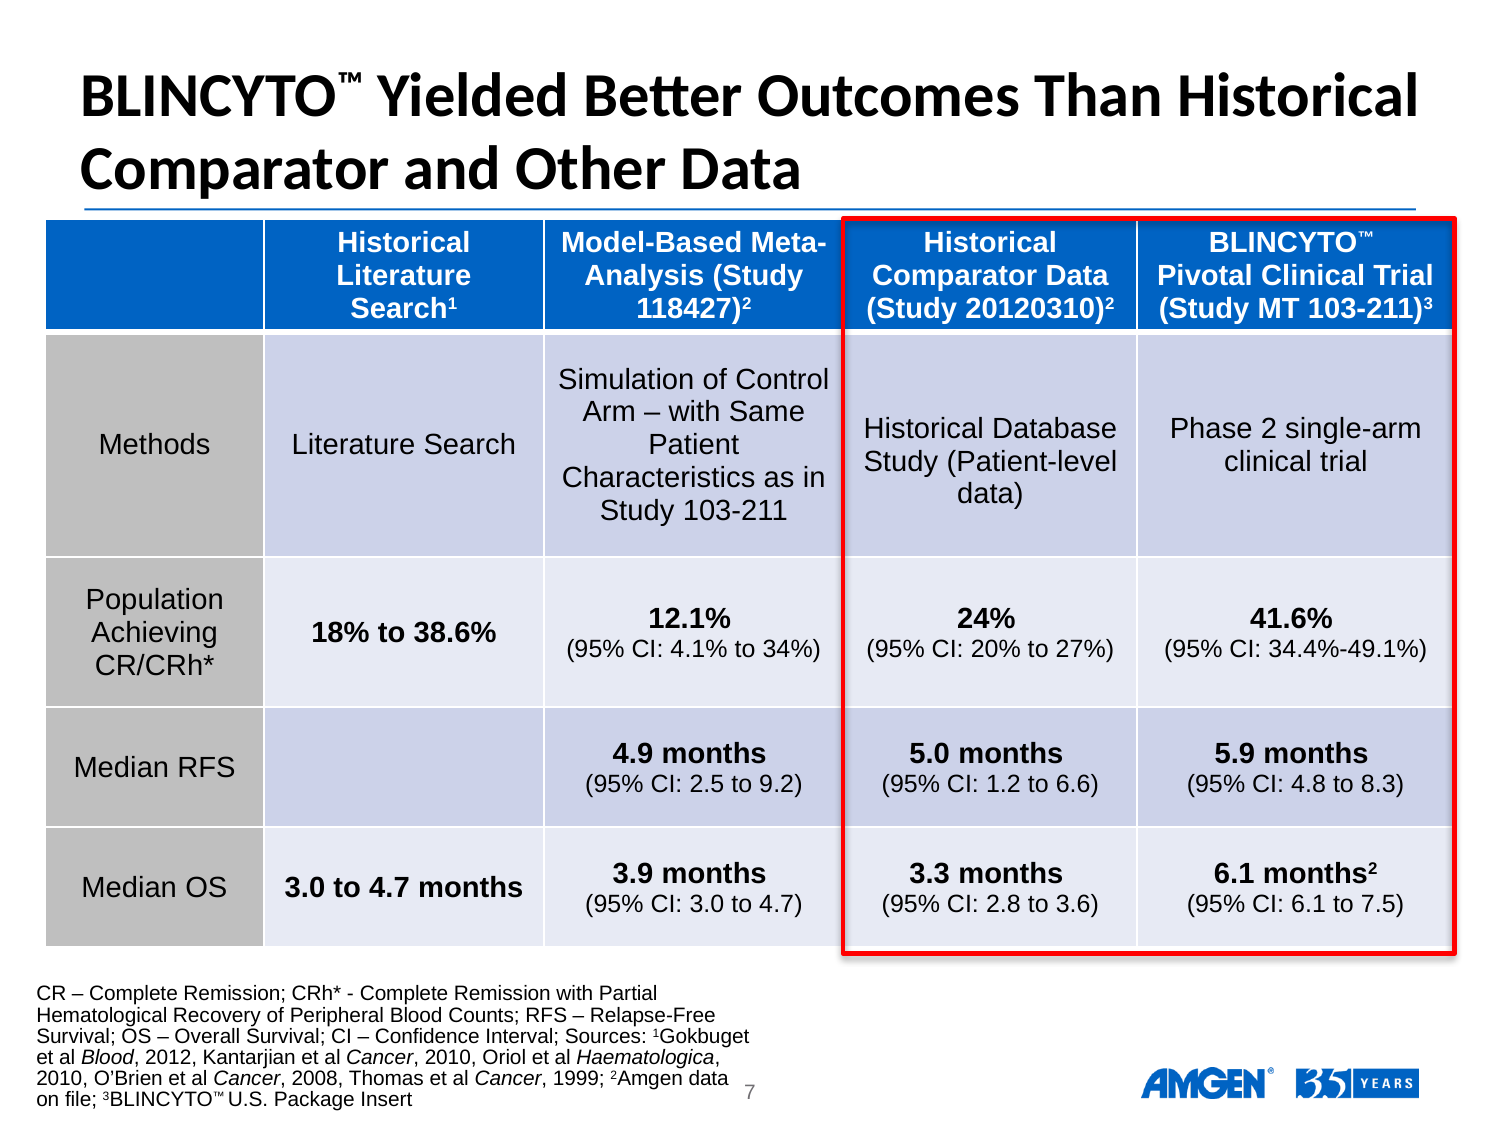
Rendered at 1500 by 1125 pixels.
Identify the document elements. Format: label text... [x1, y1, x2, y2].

title BLINCYTO™ Yielded Better Outcomes Than Historical Comparator and Other Data [65, 27, 1479, 210]
table_cell Median RFS [46, 708, 263, 826]
table_cell Median OS [46, 828, 263, 946]
table_cell [265, 708, 543, 826]
table_cell 4.9 months (95% CI: 2.5 to 9.2) [545, 708, 837, 826]
text_box CR – Complete Remission; CRh* - Complete Remission with Partial Hematological Recovery of Peripheral Blood Counts; RFS – Relapse-Free Survival; OS – Overall Survival; CI – Confidence Interval; Sources: 1Gokbuget et al Blood, 2012, Kantarjian et al Cancer, 2010, Oriol et al Haematologica, 2010, O’Brien et al Cancer, 2008, Thomas et al Cancer, 1999; 2Amgen data on file; 3BLINCYTO™ U.S. Package Insert [21, 976, 770, 1119]
table_cell 18% to 38.6% [265, 558, 543, 706]
table_header Model-Based Meta-Analysis (Study 118427)2 [545, 220, 839, 329]
table_cell Literature Search [265, 335, 543, 556]
table_cell 12.1% (95% CI: 4.1% to 34%) [545, 558, 837, 706]
table_header [46, 220, 263, 329]
text_box [842, 218, 1455, 954]
table_cell Methods [46, 335, 263, 556]
table_header Historical Literature Search1 [265, 220, 543, 329]
table_cell Simulation of Control Arm – with Same Patient Characteristics as in Study 103-211 [545, 335, 837, 556]
table_cell Population Achieving CR/CRh* [46, 558, 263, 706]
table_cell 3.0 to 4.7 months [265, 828, 543, 946]
table_cell 3.9 months (95% CI: 3.0 to 4.7) [545, 828, 837, 946]
picture [1141, 1067, 1419, 1099]
